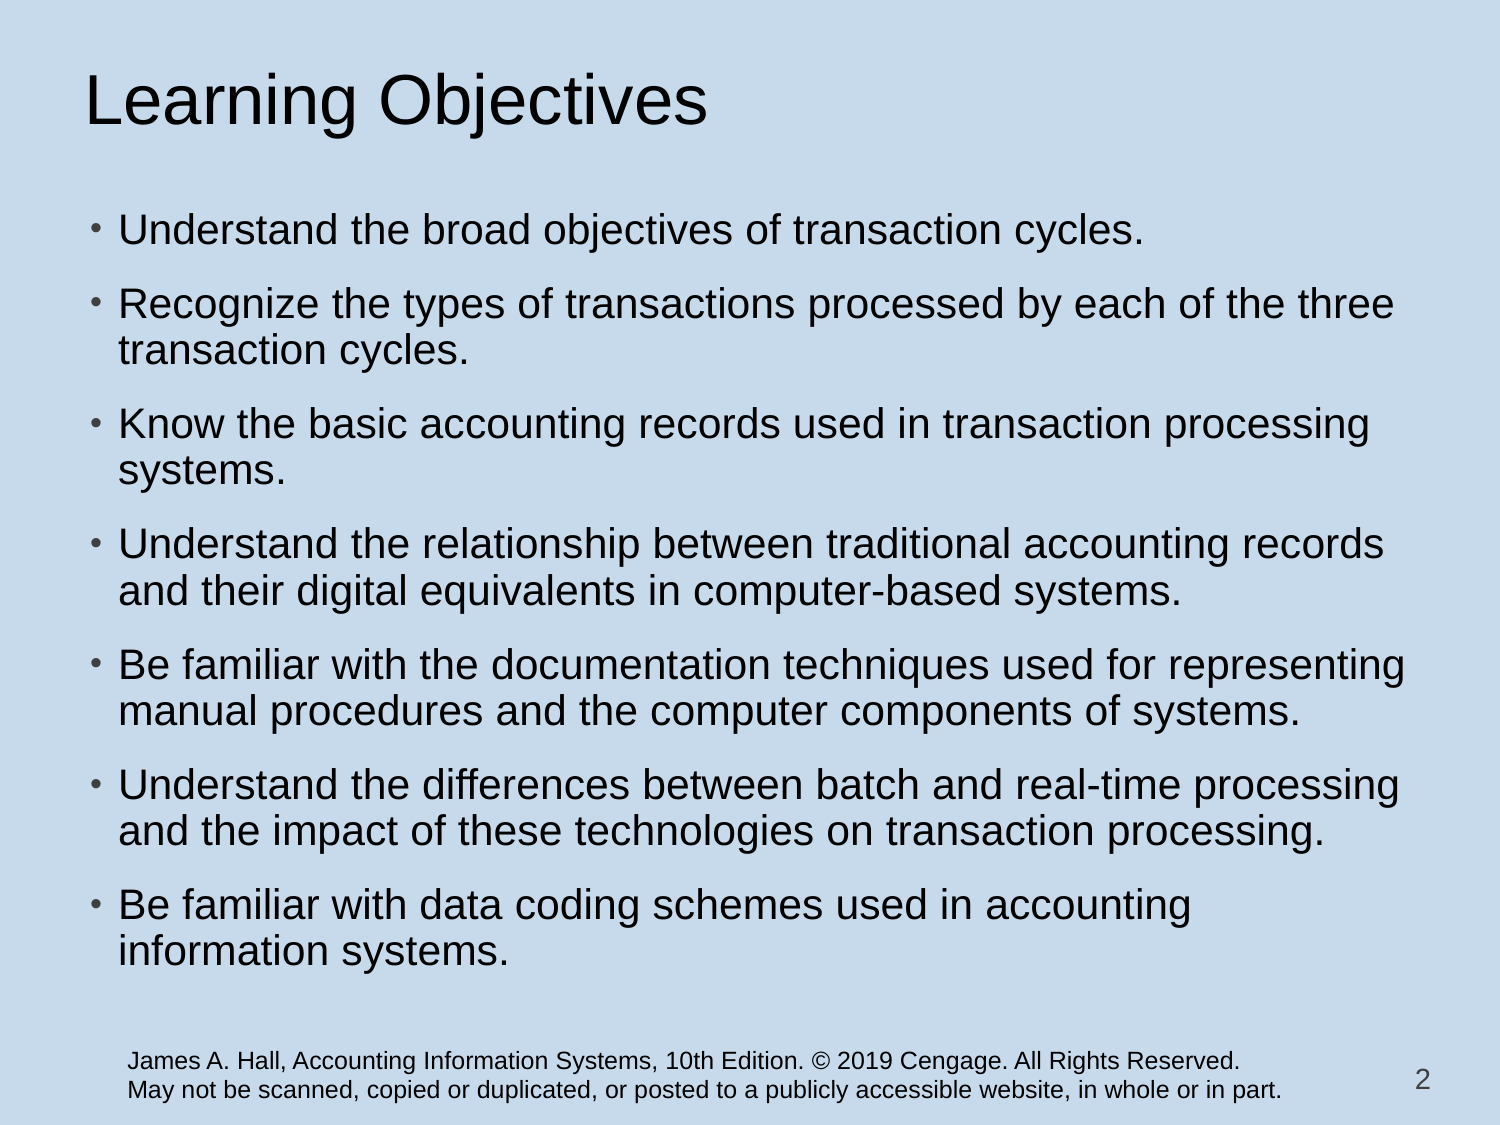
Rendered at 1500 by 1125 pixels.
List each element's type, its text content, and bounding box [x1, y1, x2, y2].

list Understand the broad objectives of transaction cycles. Recognize the types of transactions processed by each of the three transaction cycles. Know the basic accounting records used in transaction processing systems. Understand the relationship between traditional accounting records and their digital equivalents in computer-based systems. Be familiar with the documentation techniques used for representing manual procedures and the computer components of systems. Understand the differences between batch and real-time processing and the impact of these technologies on transaction processing. Be familiar with data coding schemes used in accounting information systems. [75, 200, 1426, 1000]
title Learning Objectives [69, 62, 1420, 163]
slide_number 2 [1400, 1052, 1488, 1113]
